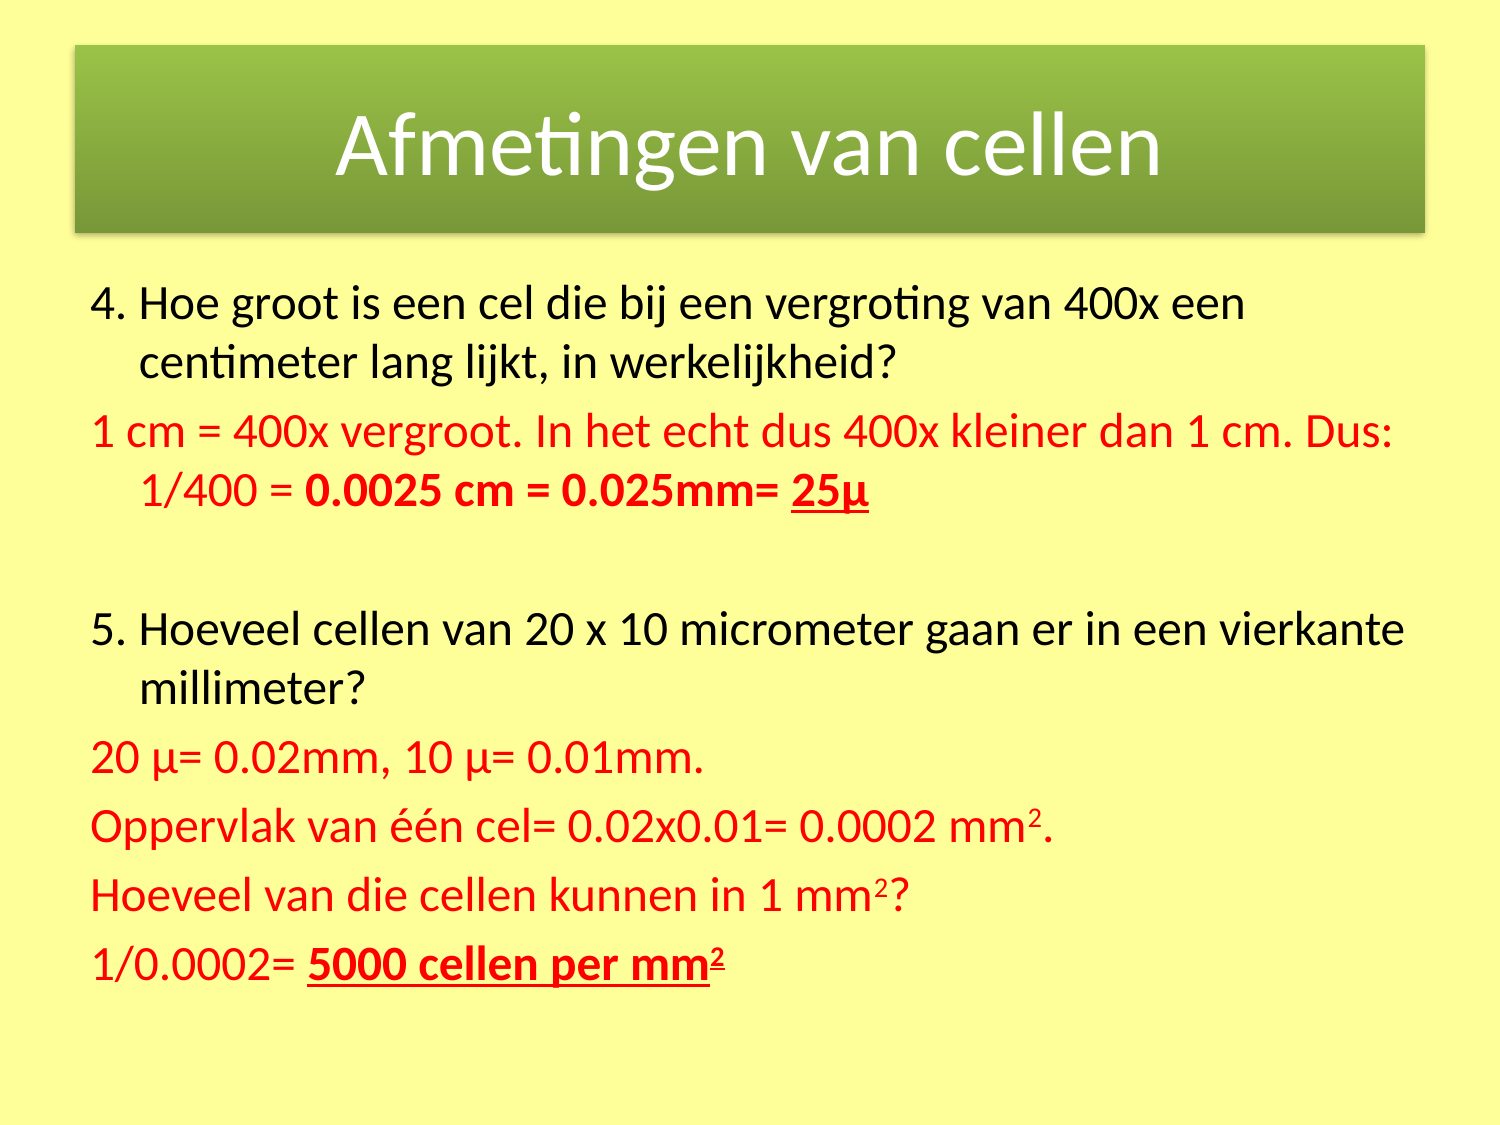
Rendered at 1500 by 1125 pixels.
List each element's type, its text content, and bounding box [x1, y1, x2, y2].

title Afmetingen van cellen [75, 45, 1425, 233]
list 4. Hoe groot is een cel die bij een vergroting van 400x een centimeter lang lijkt, in werkelijkheid? 1 cm = 400x vergroot. In het echt dus 400x kleiner dan 1 cm. Dus: 1/400 = 0.0025 cm = 0.025mm= 25µ 5. Hoeveel cellen van 20 x 10 micrometer gaan er in een vierkante millimeter? 20 µ= 0.02mm, 10 µ= 0.01mm. Oppervlak van één cel= 0.02x0.01= 0.0002 mm2. Hoeveel van die cellen kunnen in 1 mm2? 1/0.0002= 5000 cellen per mm2 [75, 262, 1425, 1005]
